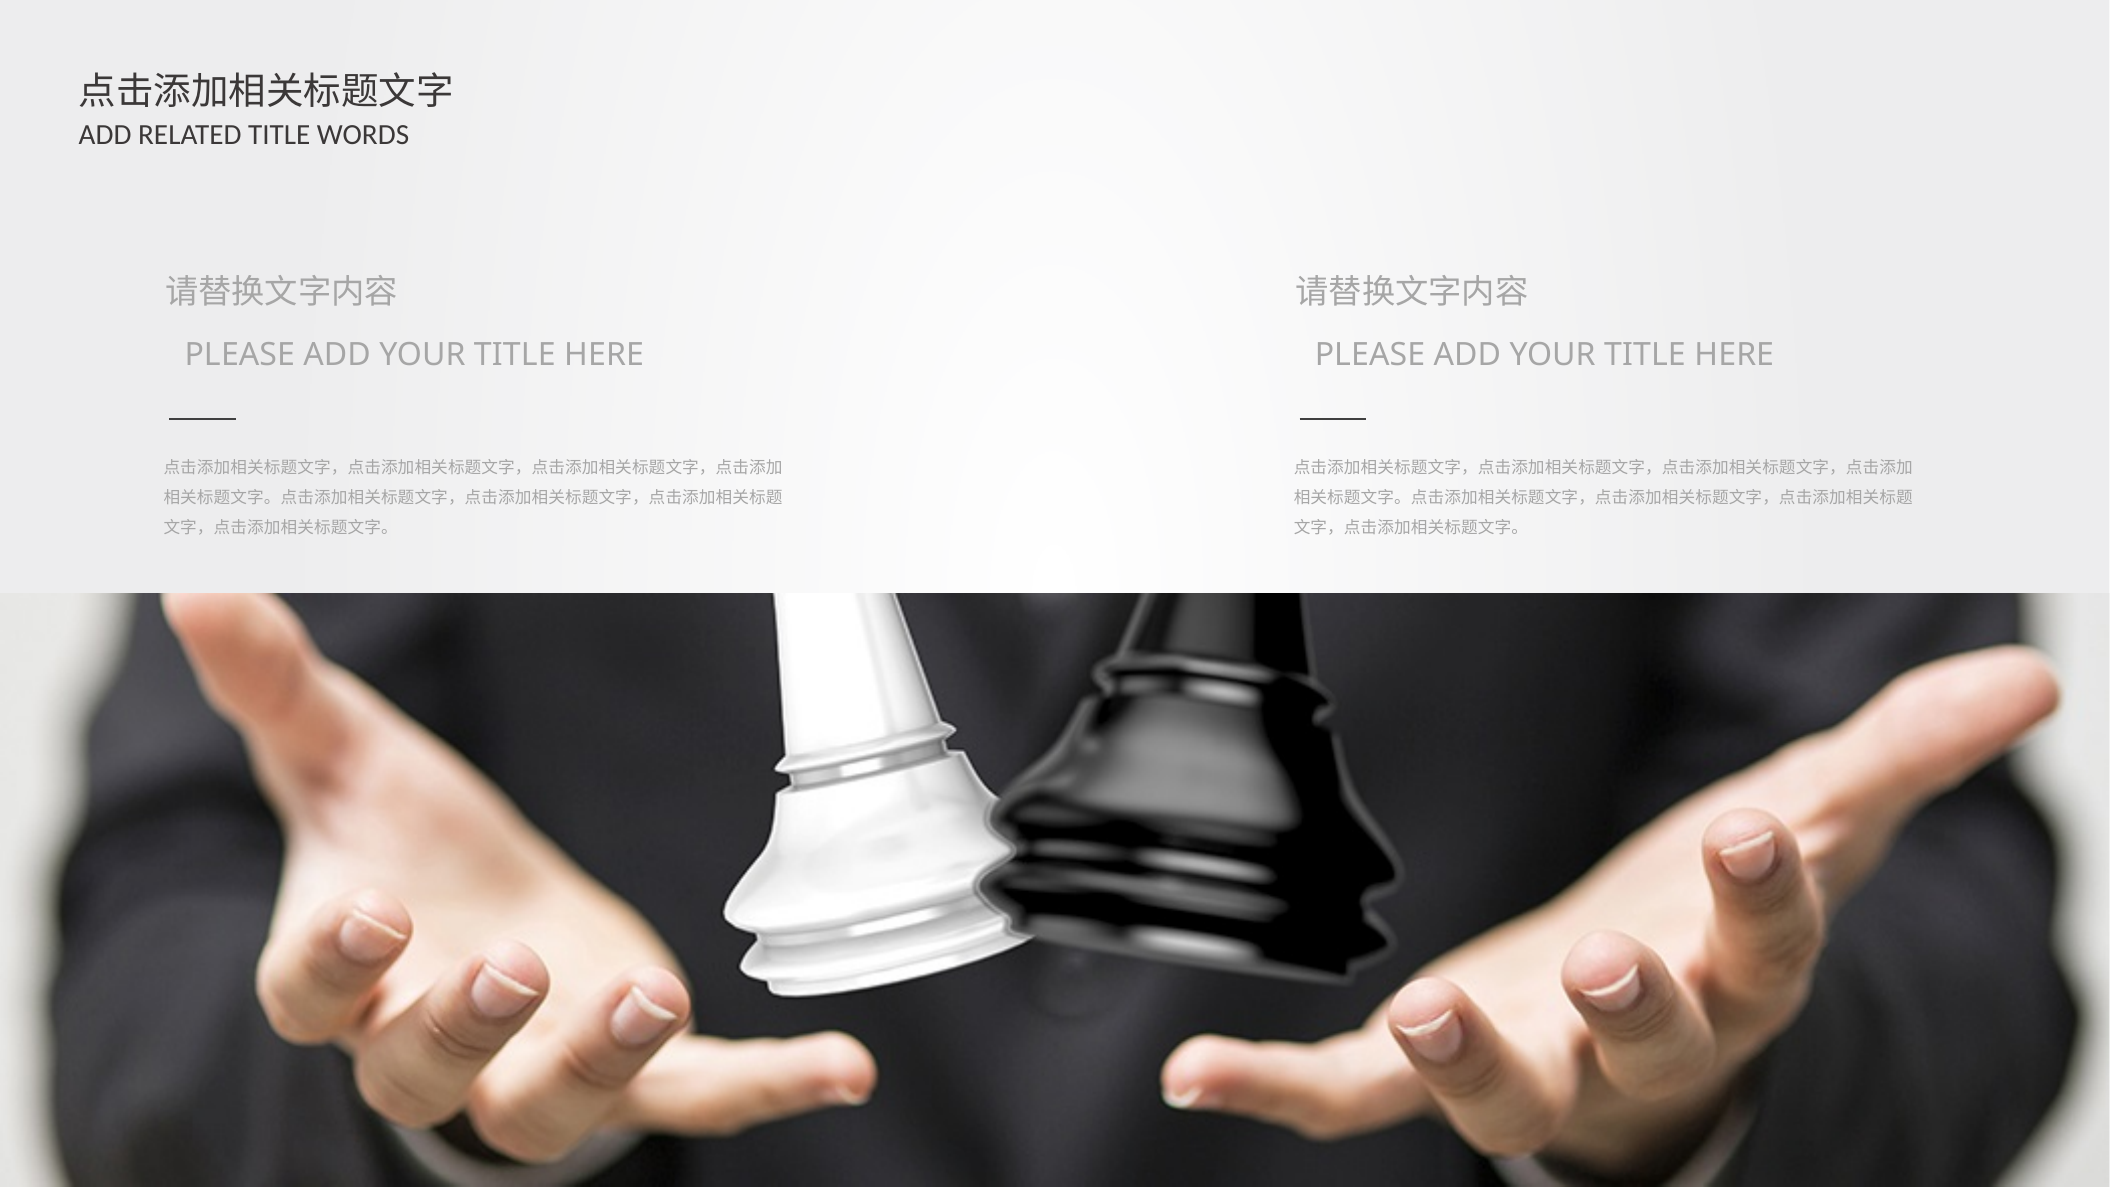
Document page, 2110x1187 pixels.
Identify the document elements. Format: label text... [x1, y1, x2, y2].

text_box ADD RELATED TITLE WORDS [62, 107, 426, 159]
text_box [148, 262, 799, 542]
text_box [1279, 262, 1929, 542]
picture [0, 0, 2110, 592]
text_box 点击添加相关标题文字 [62, 59, 470, 121]
text_box [0, 592, 2110, 1187]
